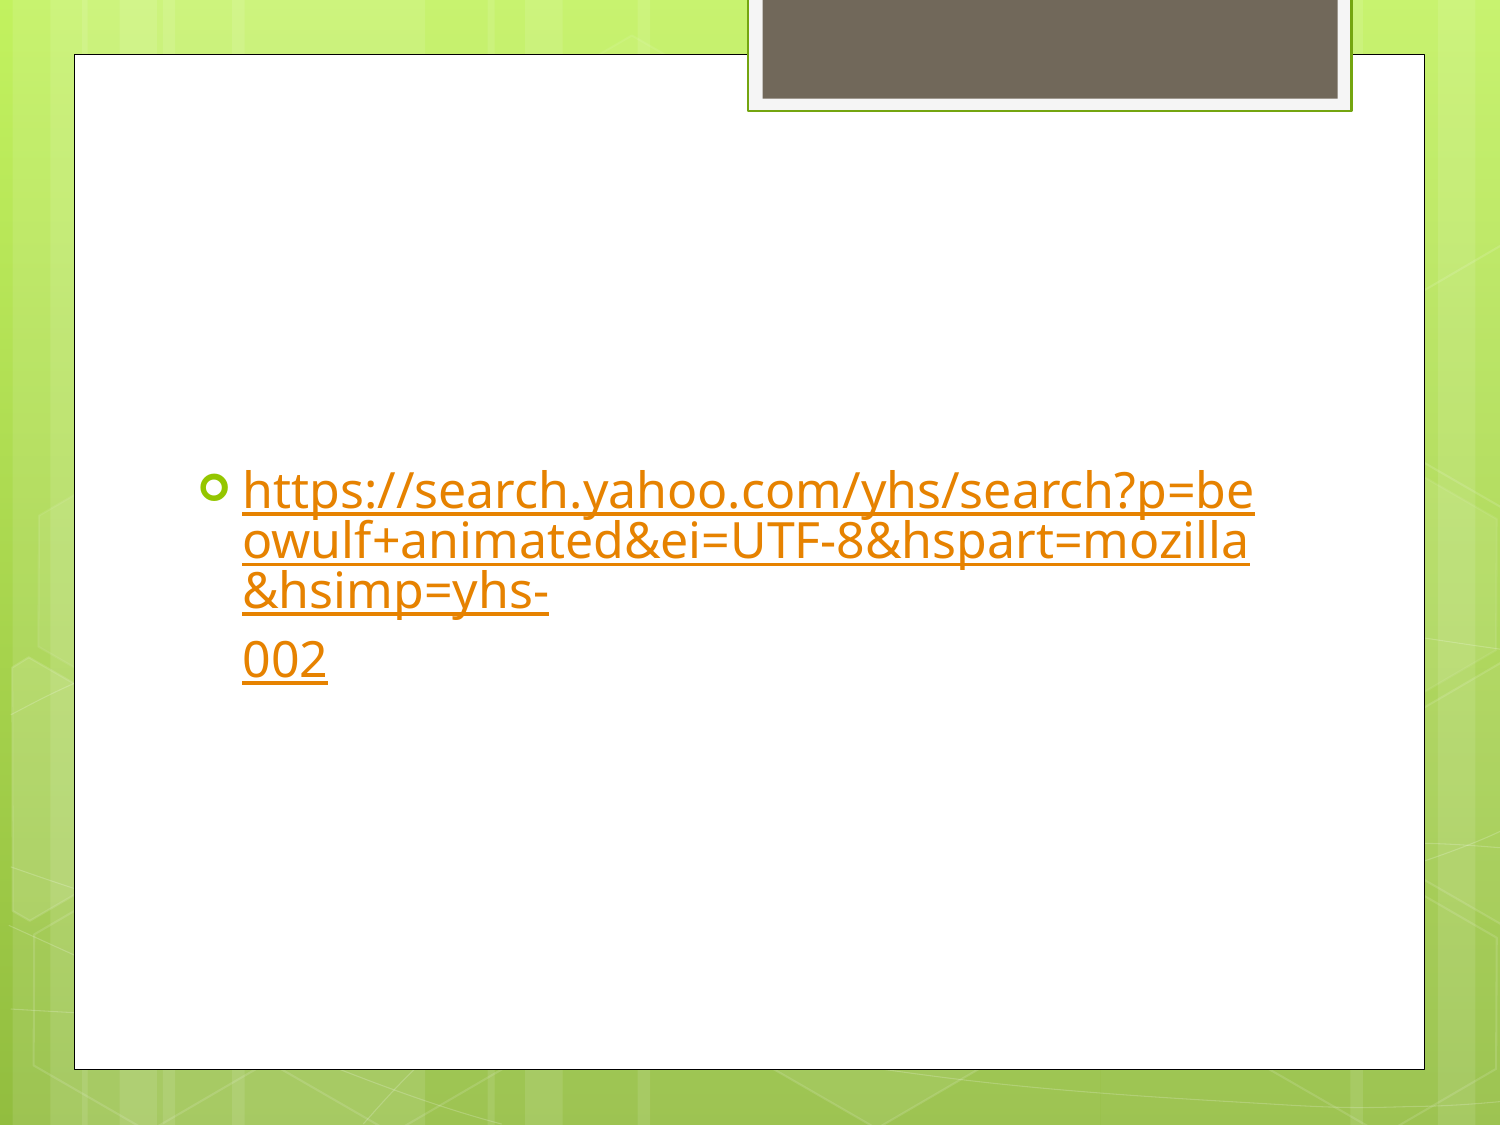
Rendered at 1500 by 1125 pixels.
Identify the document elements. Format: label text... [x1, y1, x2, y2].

list https://search.yahoo.com/yhs/search?p=beowulf+animated&ei=UTF-8&hspart=mozilla&hsimp=yhs-002 [171, 381, 1283, 957]
